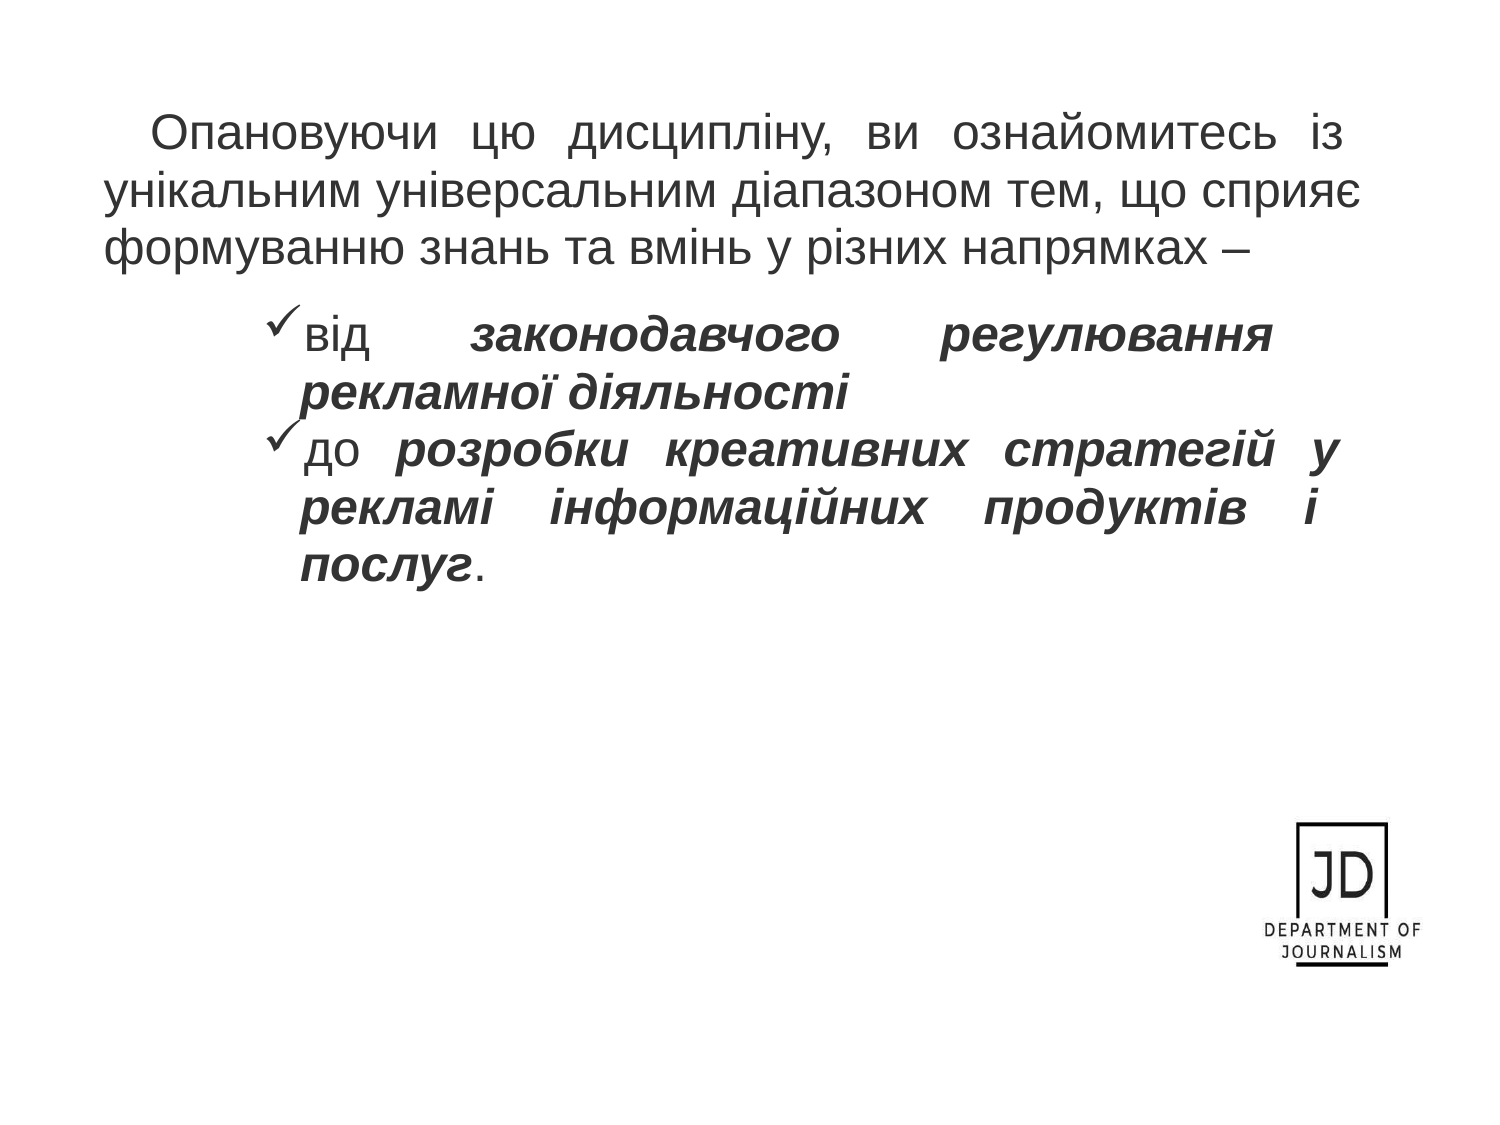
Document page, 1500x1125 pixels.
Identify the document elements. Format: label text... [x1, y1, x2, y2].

text_box Опановуючи цю дисципліну, ви ознайомитесь із унікальним універсальним діапазоном тем, що сприяє формуванню знань та вмінь у різних напрямках – від законодавчого регулювання рекламної діяльності до розробки креативних стратегій у рекламі інформаційних продуктів і послуг. [101, 96, 1376, 592]
text_box [1262, 816, 1423, 967]
